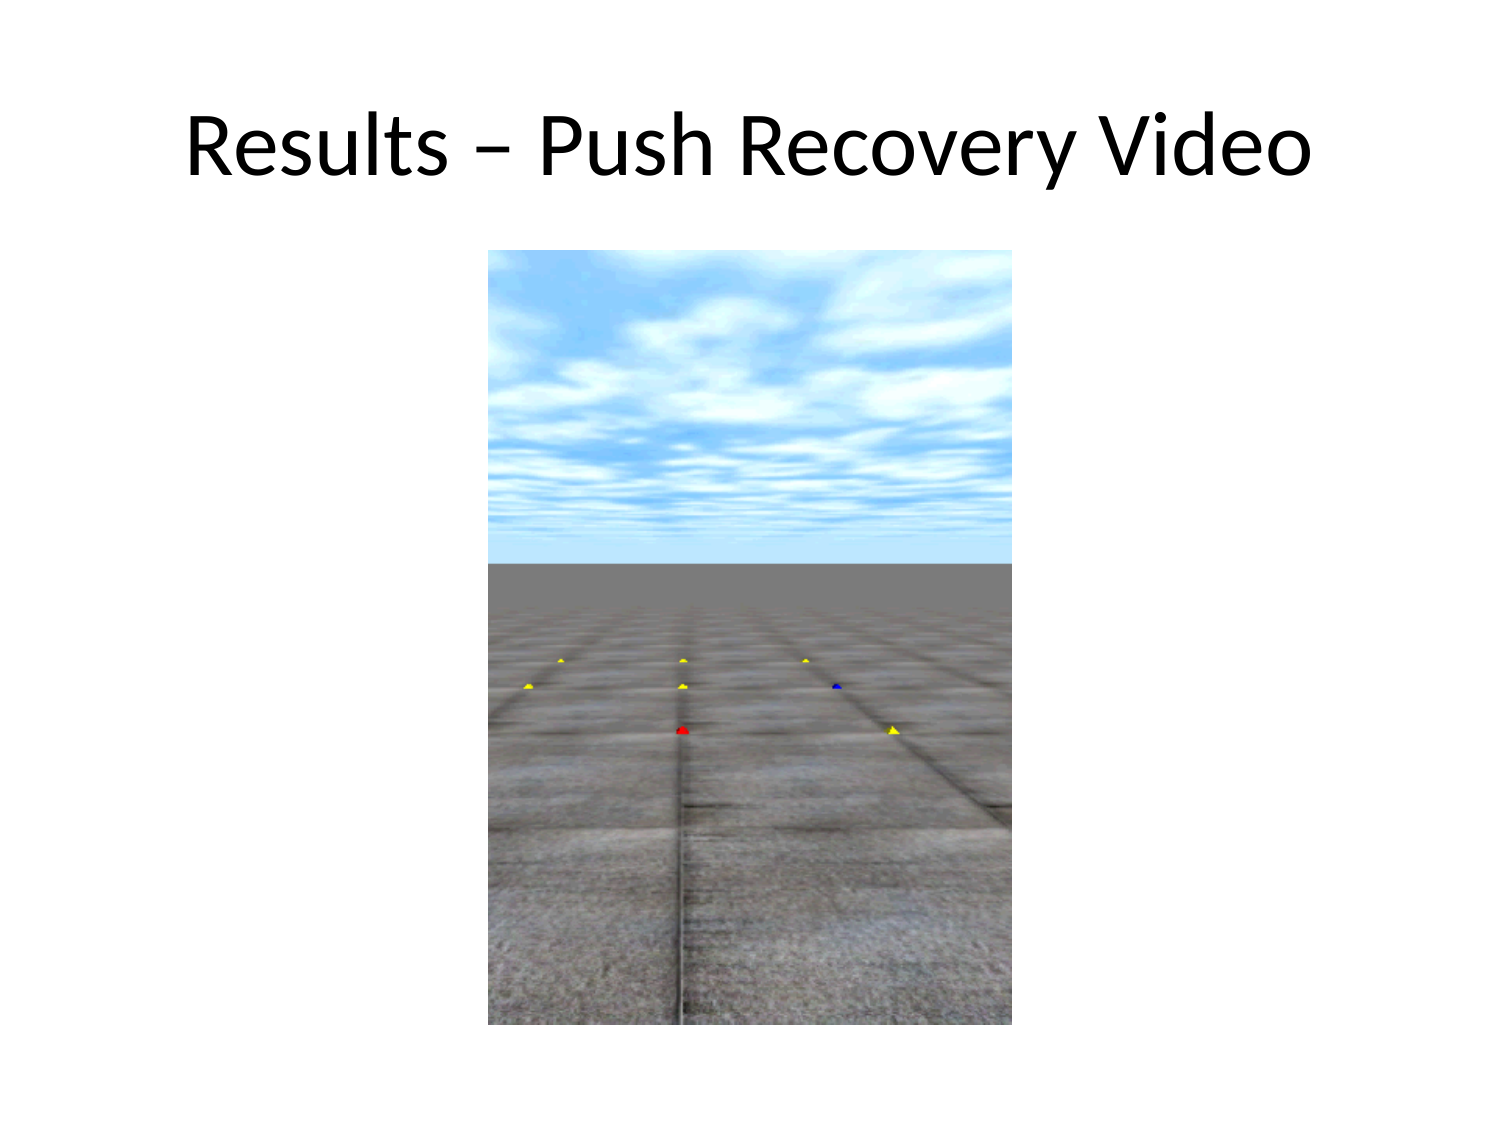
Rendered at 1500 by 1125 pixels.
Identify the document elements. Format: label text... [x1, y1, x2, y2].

title Results – Push Recovery Video [75, 45, 1425, 233]
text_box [487, 249, 1013, 1026]
